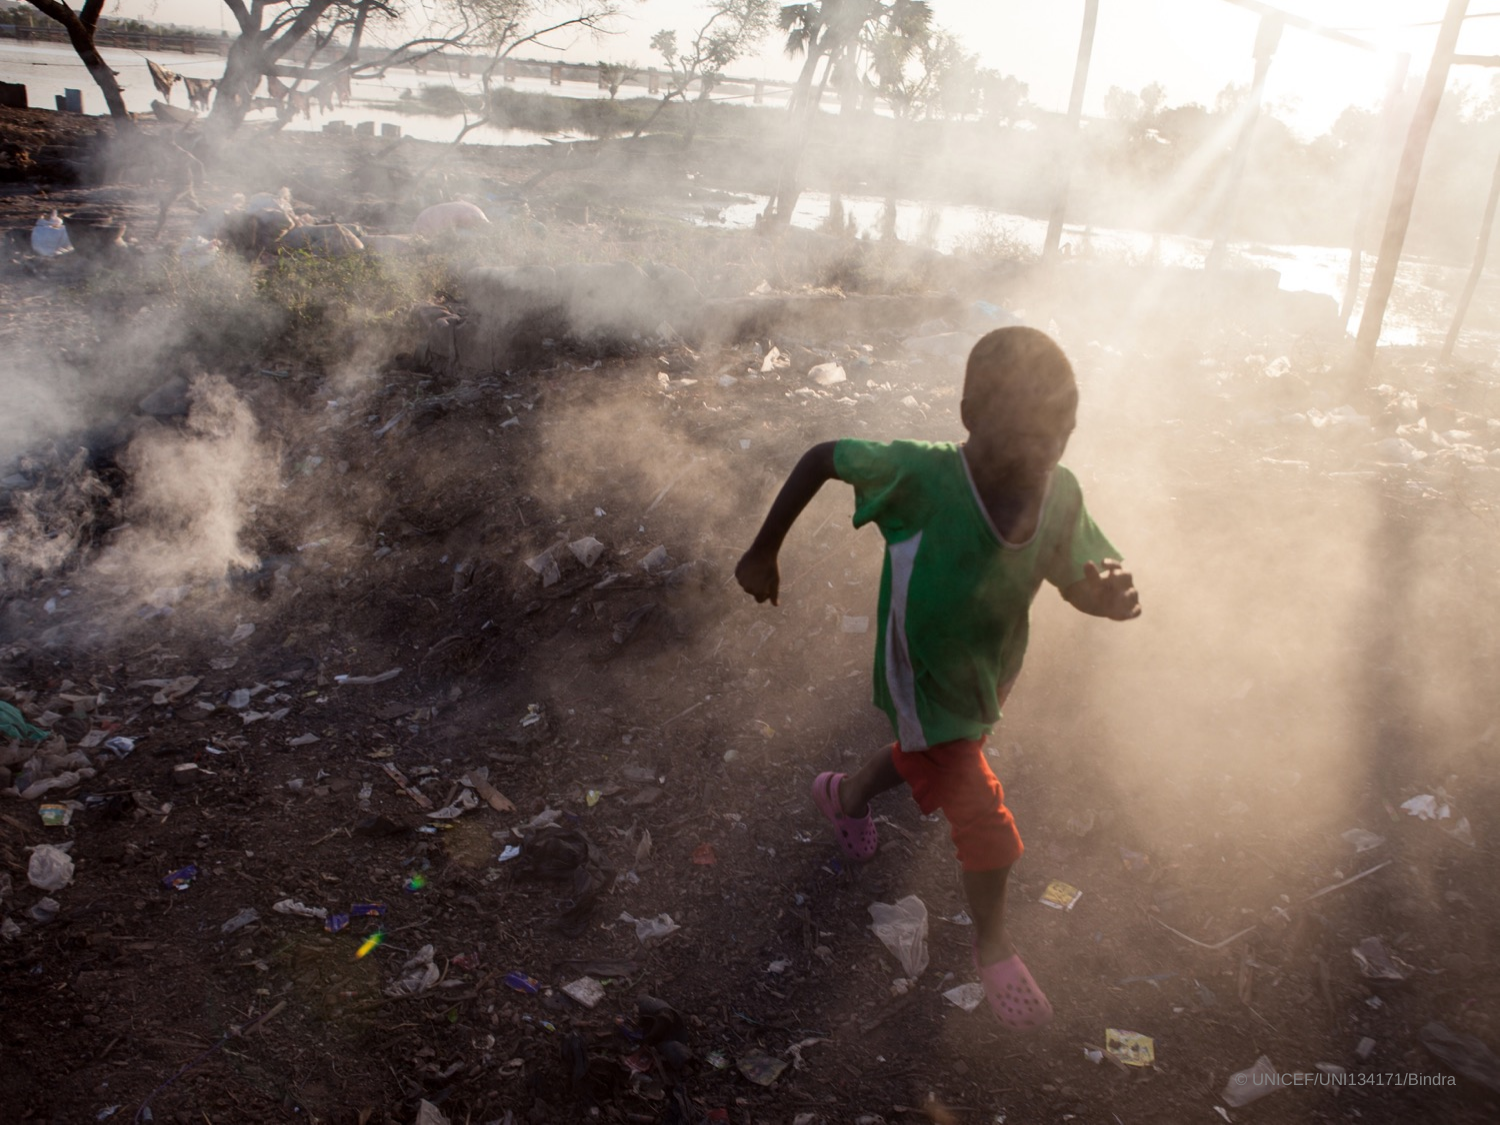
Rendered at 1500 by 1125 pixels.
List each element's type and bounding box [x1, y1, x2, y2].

list [0, 0, 1500, 1125]
